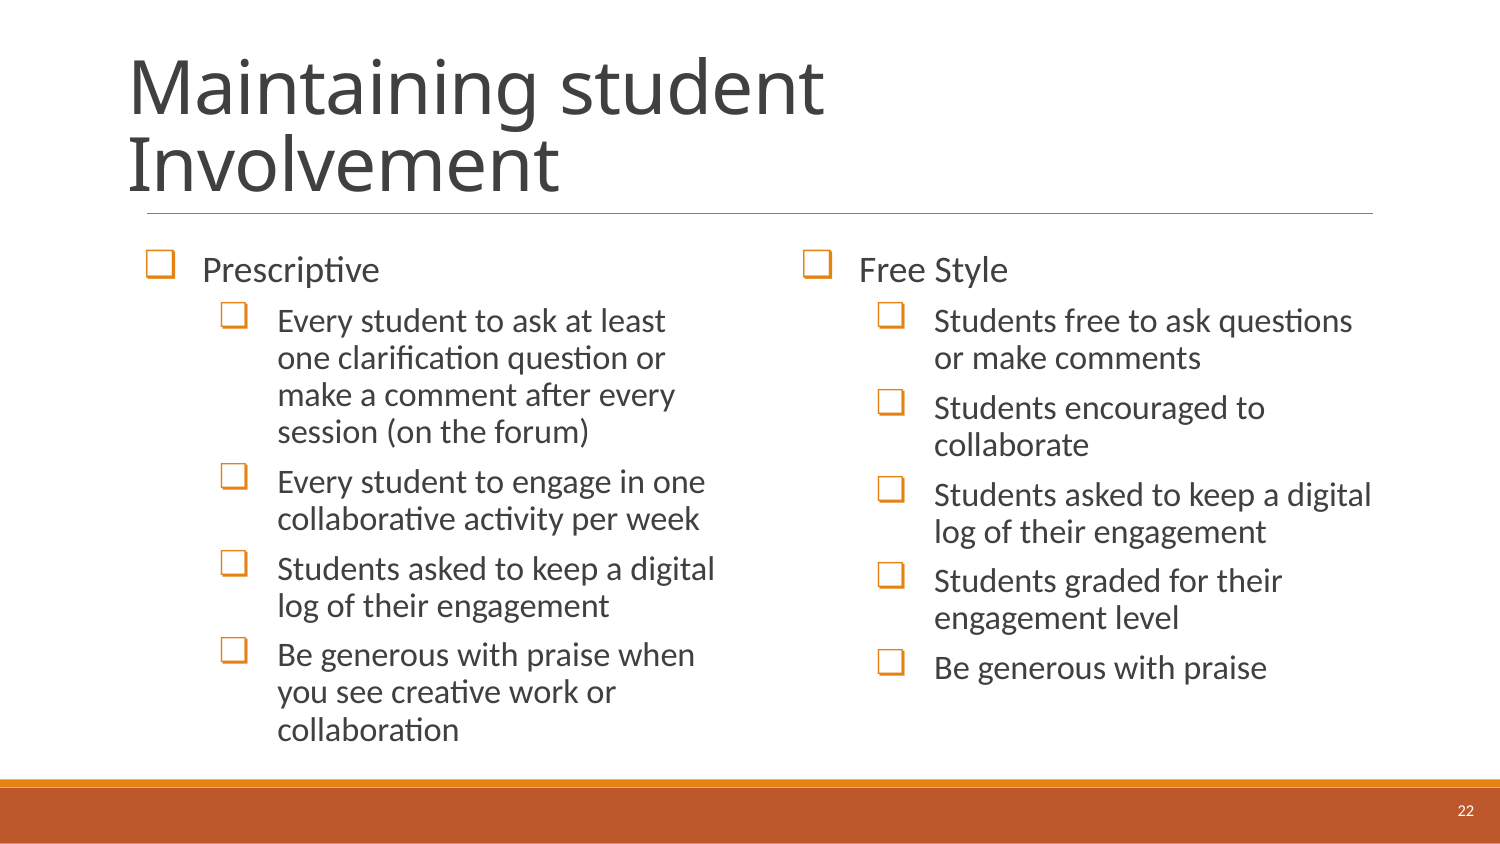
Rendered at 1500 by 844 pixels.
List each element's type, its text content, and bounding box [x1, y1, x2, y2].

title Maintaining student Involvement [127, 66, 1108, 207]
list Free Style Students free to ask questions or make comments Students encouraged to collaborate Students asked to keep a digital log of their engagement Students graded for their engagement level Be generous with praise [784, 250, 1373, 755]
list Prescriptive Every student to ask at least one clarification question or make a comment after every session (on the forum) Every student to engage in one collaborative activity per week Students asked to keep a digital log of their engagement Be generous with praise when you see creative work or collaboration [127, 250, 716, 755]
slide_number 22 [1431, 776, 1500, 844]
